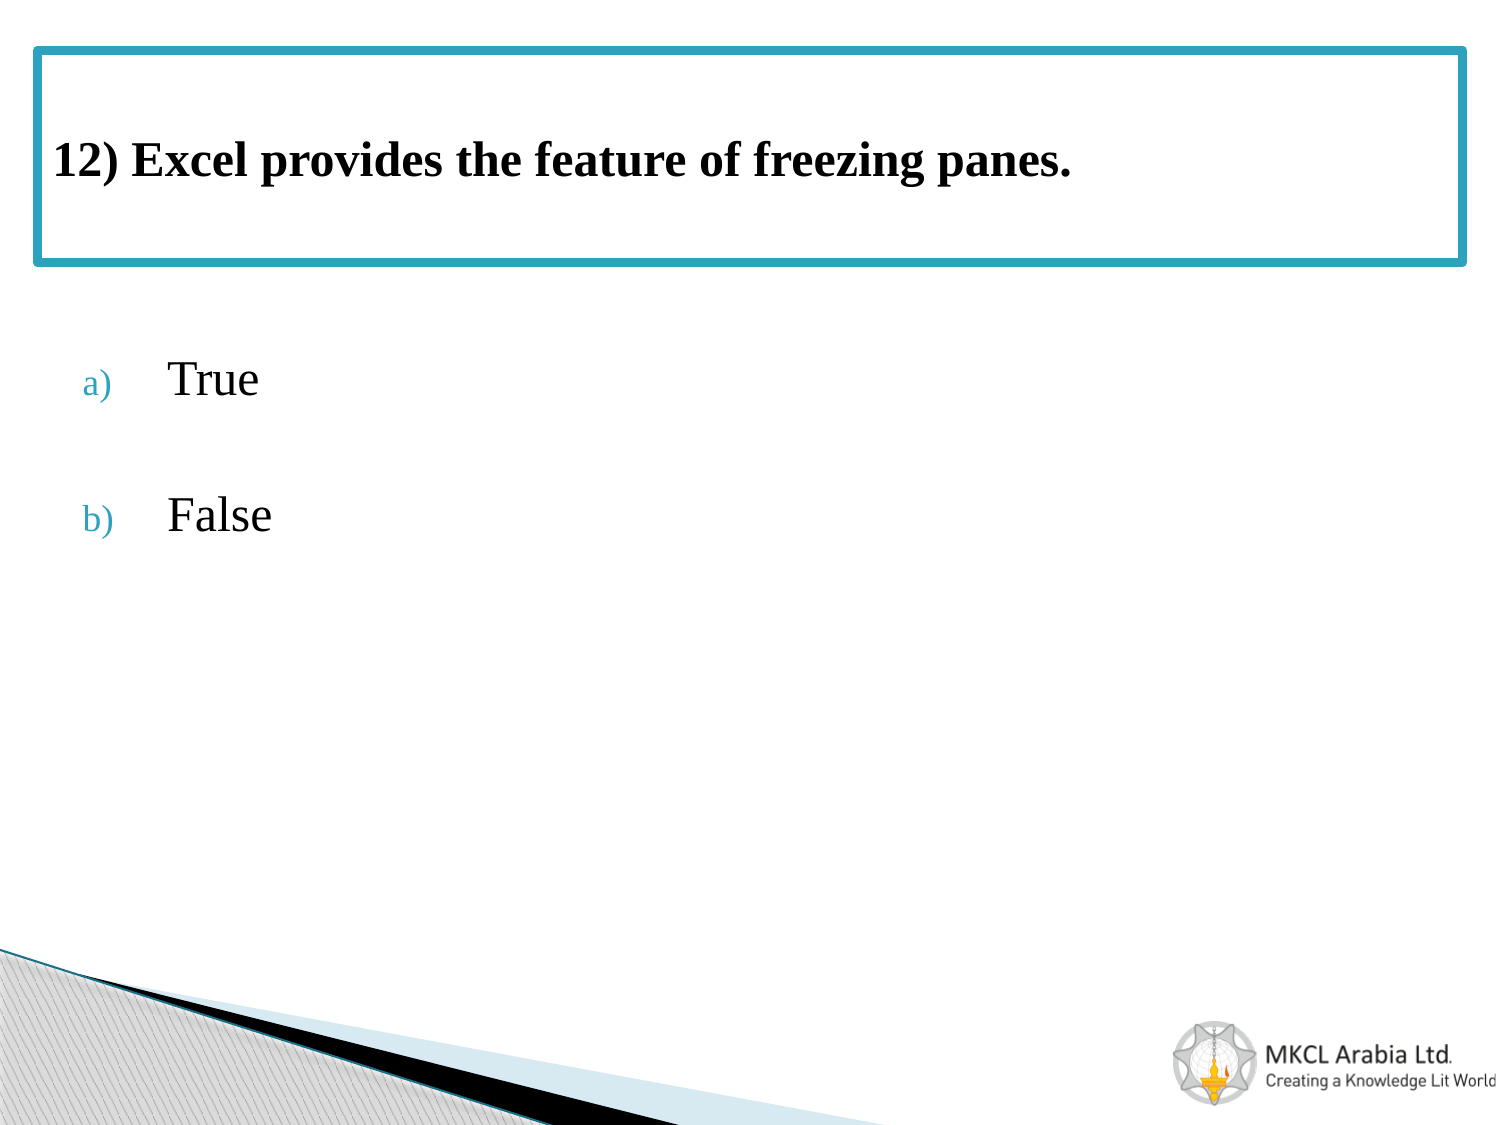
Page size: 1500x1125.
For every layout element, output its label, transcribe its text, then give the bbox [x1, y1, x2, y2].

list True False [50, 337, 1400, 943]
picture [1172, 1021, 1496, 1106]
title 12) Excel provides the feature of freezing panes. [33, 46, 1467, 267]
